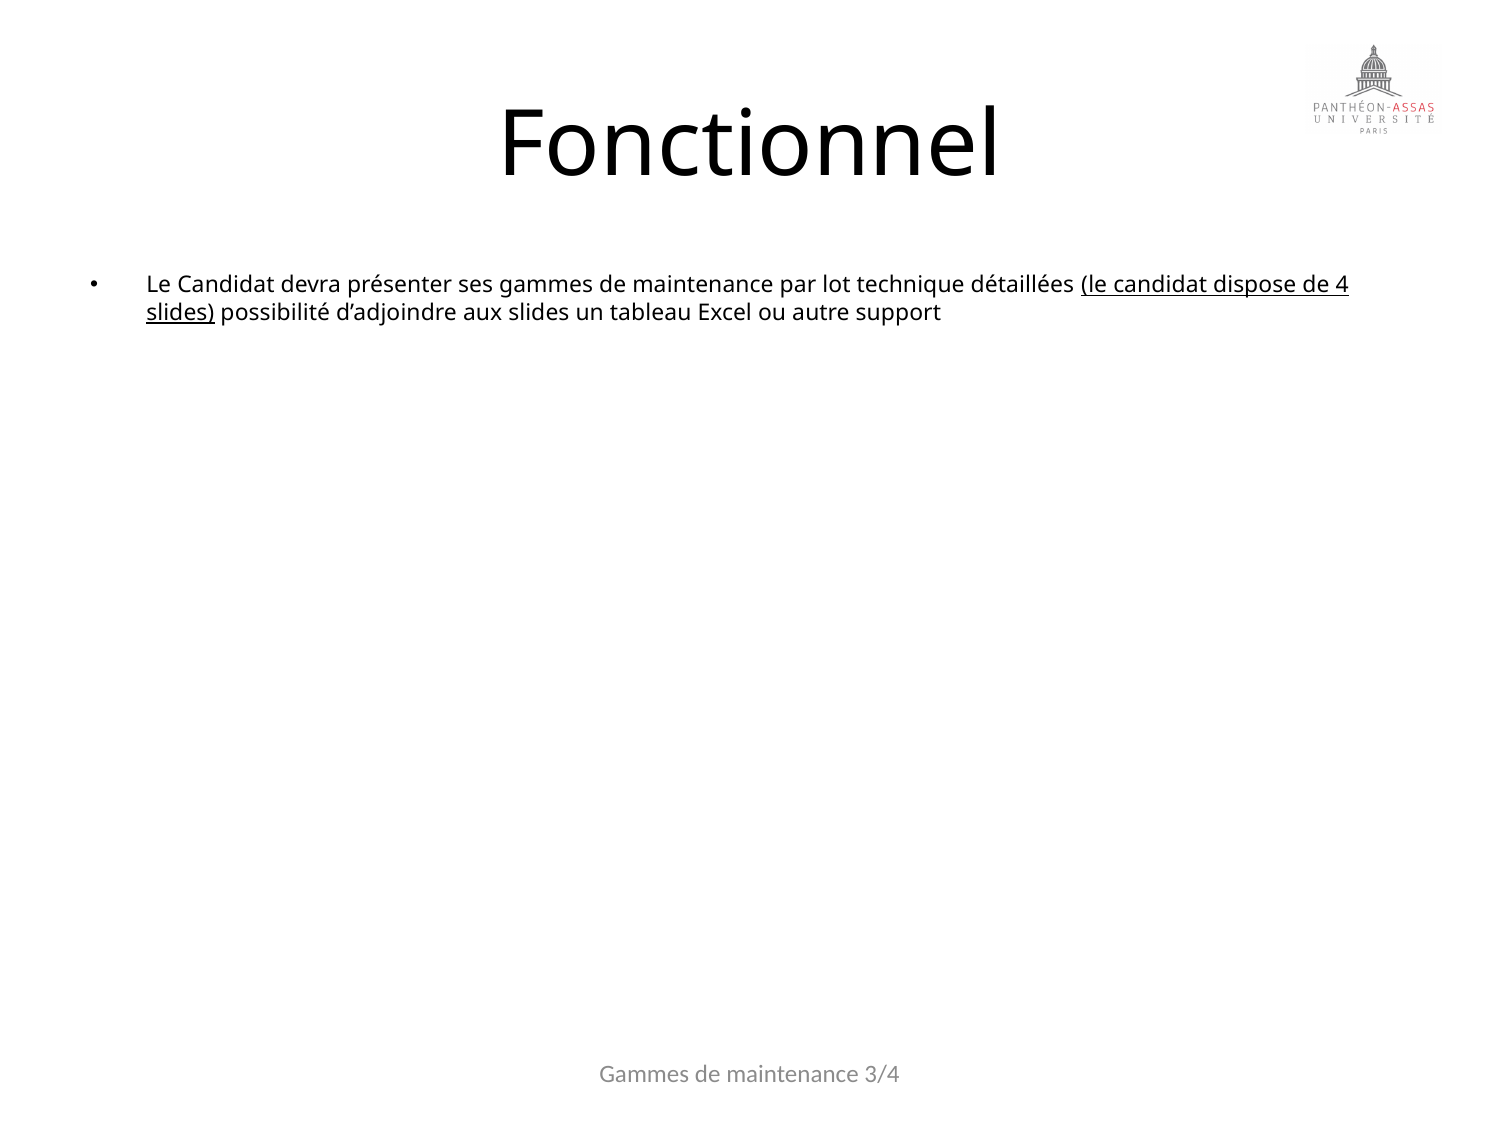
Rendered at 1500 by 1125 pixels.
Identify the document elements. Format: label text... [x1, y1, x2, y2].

picture [1304, 44, 1443, 134]
list Le Candidat devra présenter ses gammes de maintenance par lot technique détaillées (le candidat dispose de 4 slides) possibilité d’adjoindre aux slides un tableau Excel ou autre support [75, 262, 1425, 1005]
footer Gammes de maintenance 3/4 [512, 1042, 988, 1103]
title Fonctionnel [75, 45, 1425, 233]
